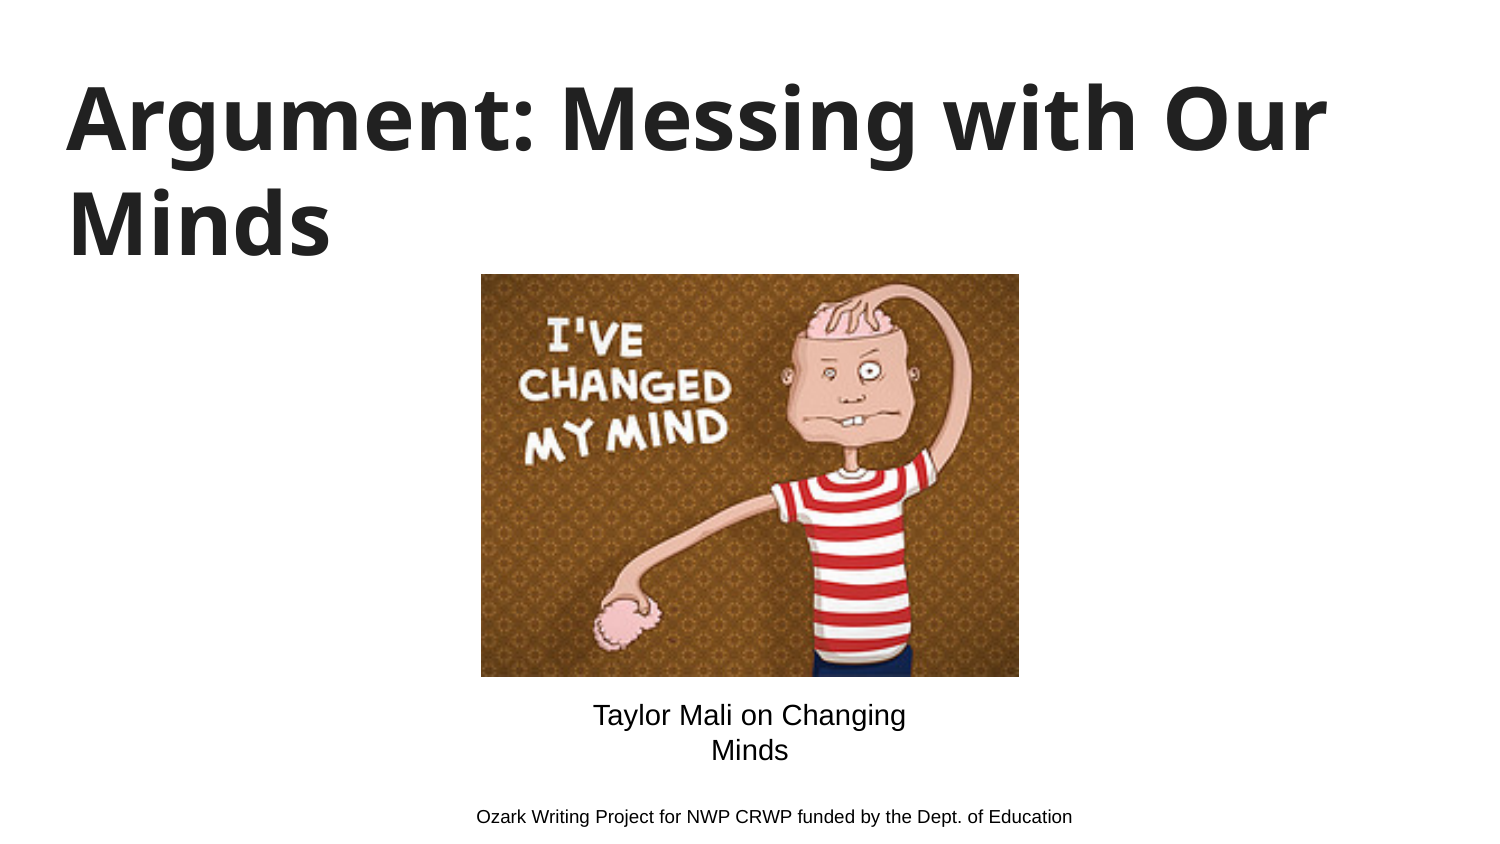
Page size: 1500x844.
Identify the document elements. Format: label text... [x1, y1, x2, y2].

list Ozark Writing Project for NWP CRWP funded by the Dept. of Education [75, 790, 1474, 844]
picture [481, 274, 1019, 677]
text_box Taylor Mali on Changing Minds [535, 685, 965, 711]
title Argument: Messing with Our Minds [51, 48, 1449, 180]
